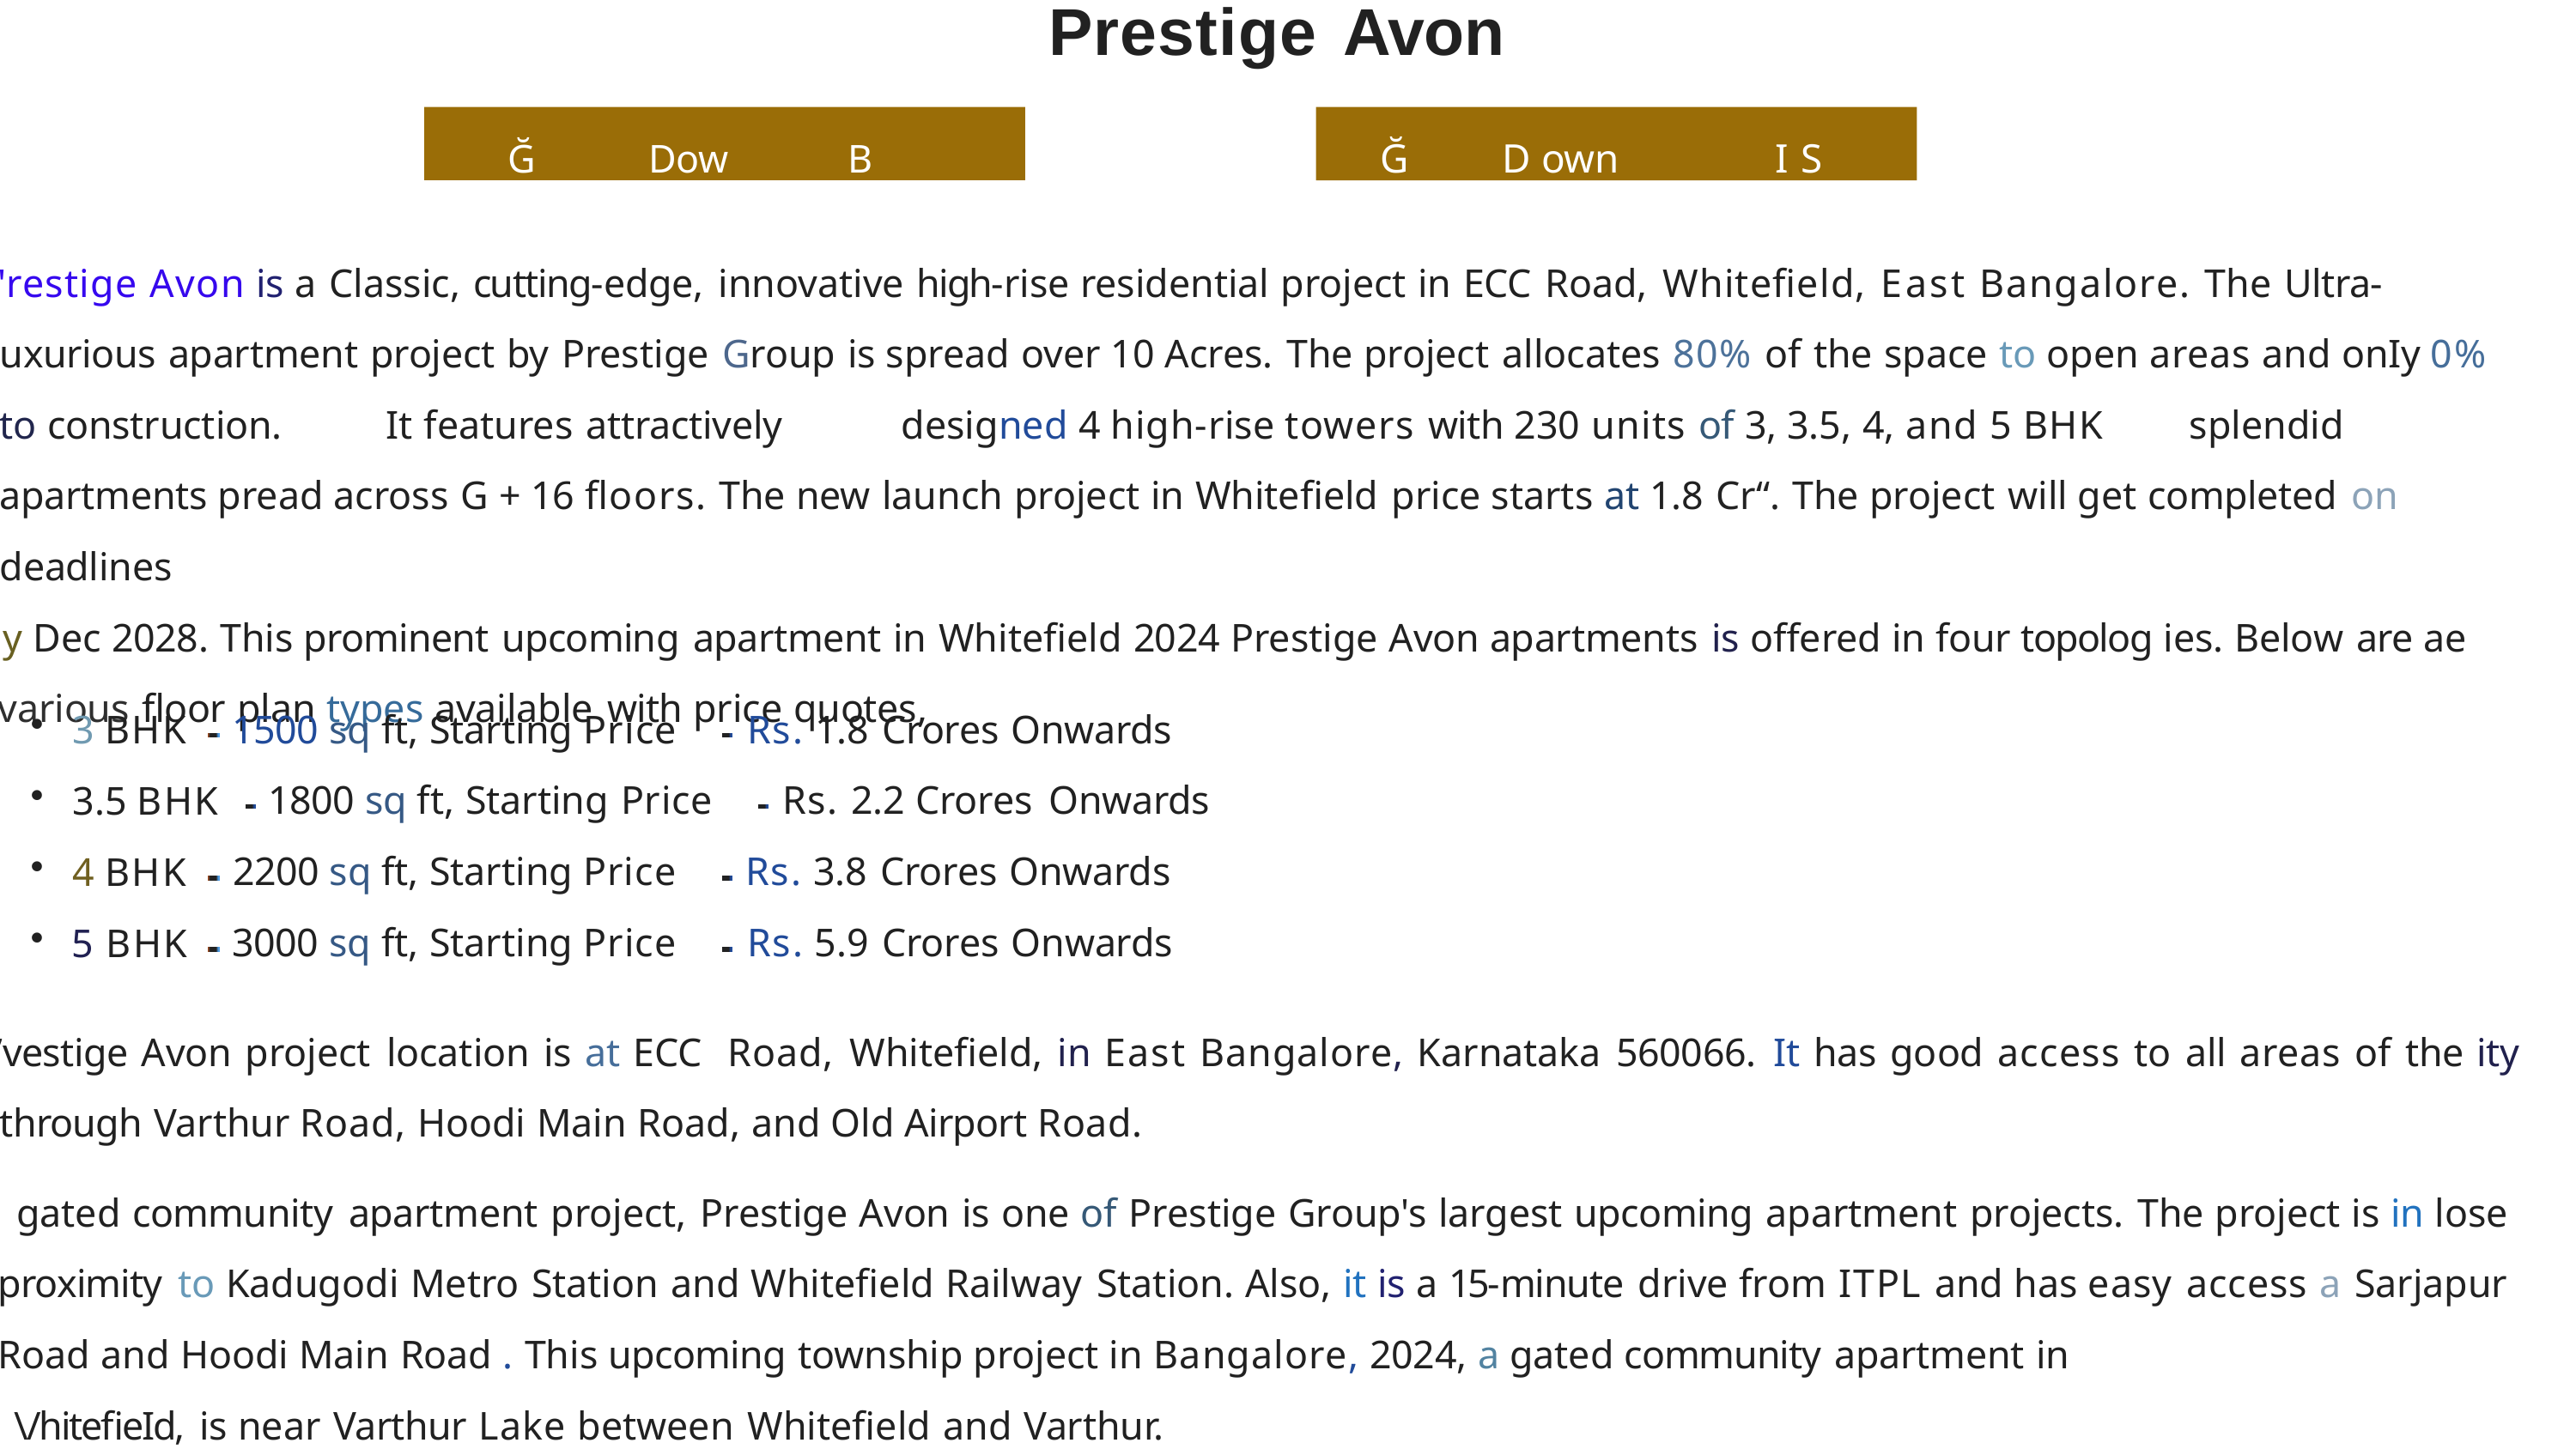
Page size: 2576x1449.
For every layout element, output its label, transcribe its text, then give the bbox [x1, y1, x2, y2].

text_box 'restige Avon is a Classic, cutting-edge, innovative high-rise residential project in ECC Road, Whitefield, East Bangalore. The Ultra- uxurious apartment project by Prestige Group is spread over 10 Acres. The project allocates 80% of the space to open areas and onIy 0% to construction. It features attractively designed 4 high-rise towers with 230 units of 3, 3.5, 4, and 5 BHK splendid apartments pread across G + 16 floors. The new launch project in Whitefield price starts at 1.8 Cr“. The project will get completed on deadlines y Dec 2028. This prominent upcoming apartment in Whitefield 2024 Prestige Avon apartments is offered in four topolog ies. Below are ae various floor plan types available with price quotes, [0, 232, 2533, 731]
text_box Rs. 1.8 Crores Onwards Rs. 2.2 Crores Onwards Rs. 3.8 Crores Onwards Rs. 5.9 Crores Onwards [745, 678, 1237, 964]
text_box Ğ Dow B [424, 106, 1025, 180]
picture [722, 947, 732, 952]
picture [722, 733, 732, 738]
text_box ’vestige Avon project location is at ECC Road, Whitefield, in East Bangalore, Karnataka 560066. It has good access to all areas of the ity through Varthur Road, Hoodi Main Road, and Old Airport Road. gated community apartment project, Prestige Avon is one of Prestige Group's largest upcoming apartment projects. The project is in lose proximity to Kadugodi Metro Station and Whitefield Railway Station. Also, it is a 15-minute drive from ITPL and has easy access a Sarjapur Road and Hoodi Main Road . This upcoming township project in Bangalore, 2024, a gated community apartment in \/hitefieId, is near Varthur Lake between Whitefield and Varthur. [0, 1001, 2521, 1448]
picture [208, 733, 220, 738]
picture [722, 876, 732, 881]
title Prestige Avon [1047, 0, 1516, 232]
picture [208, 947, 220, 952]
picture [246, 804, 256, 809]
text_box Ğ D own I S [1516, 106, 1917, 181]
picture [758, 804, 769, 809]
text_box 1500 sq ft, Starting Price 1800 sq ft, Starting Price 2200 sq ft, Starting Price 3000 sq ft, Starting Price [230, 678, 744, 964]
text_box 3 BHK 3.5 BHK 4 BHK 5 BHK [28, 678, 231, 966]
picture [208, 876, 220, 881]
